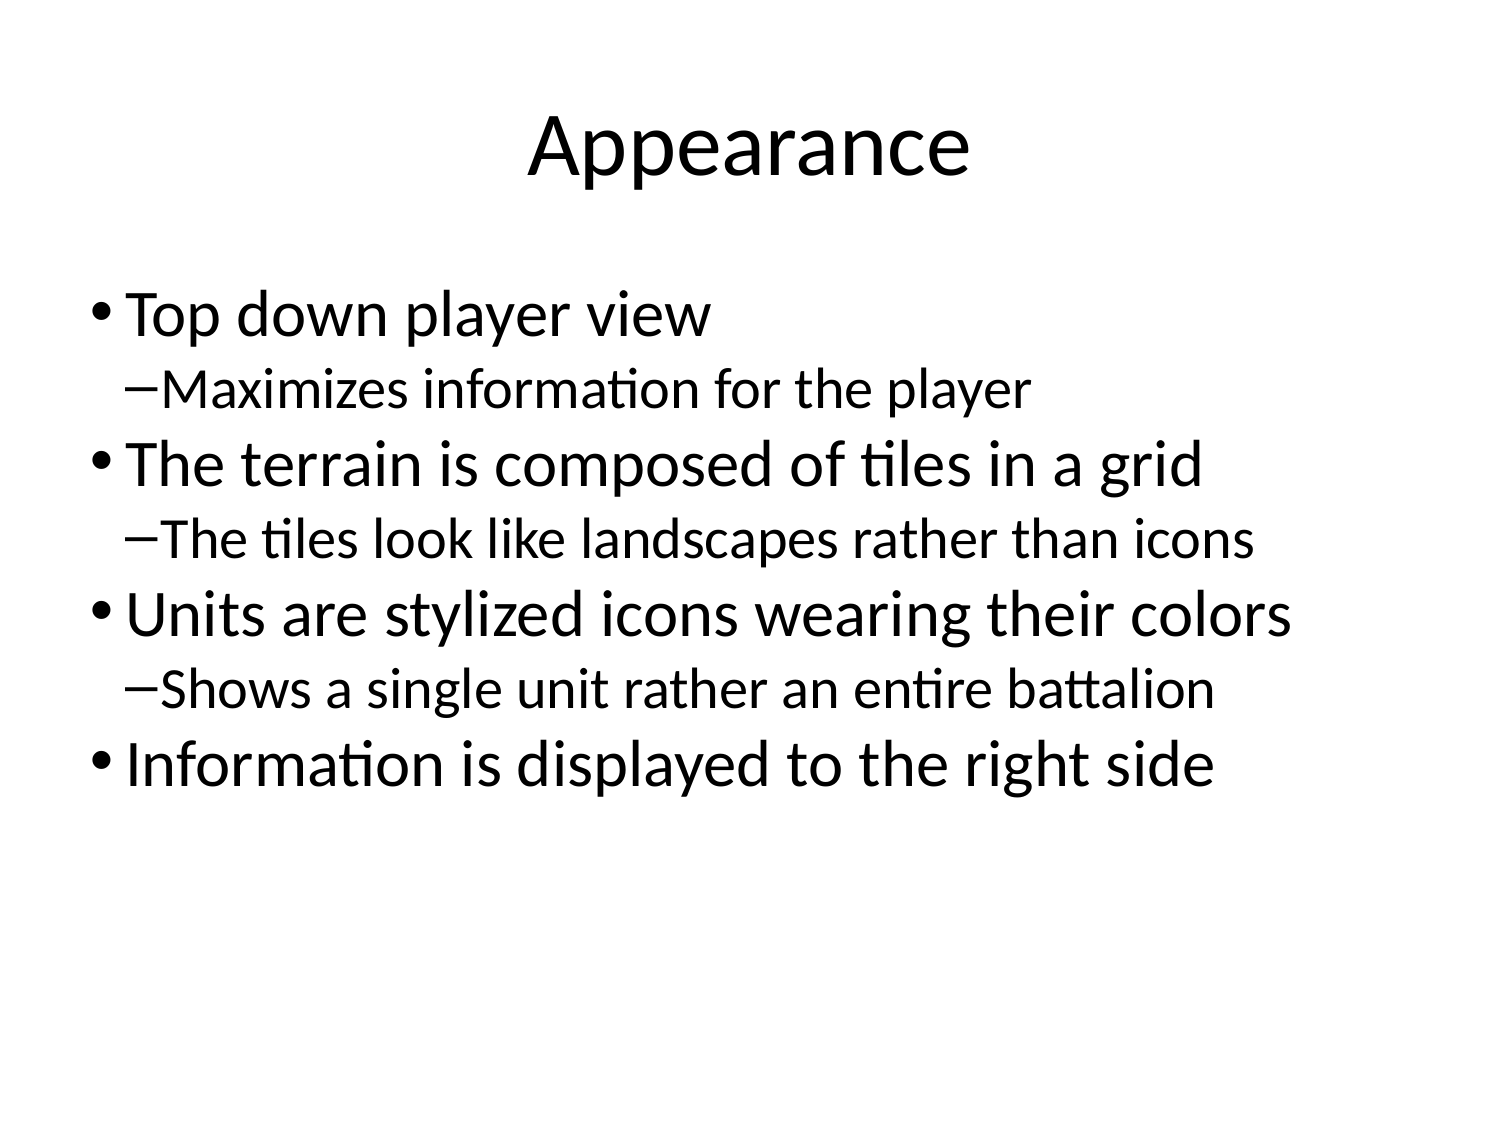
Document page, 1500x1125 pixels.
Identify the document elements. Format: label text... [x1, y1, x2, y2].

text_box Top down player view Maximizes information for the player The terrain is composed of tiles in a grid The tiles look like landscapes rather than icons Units are stylized icons wearing their colors Shows a single unit rather an entire battalion Information is displayed to the right side [75, 262, 1425, 1005]
text_box Appearance [75, 45, 1425, 233]
